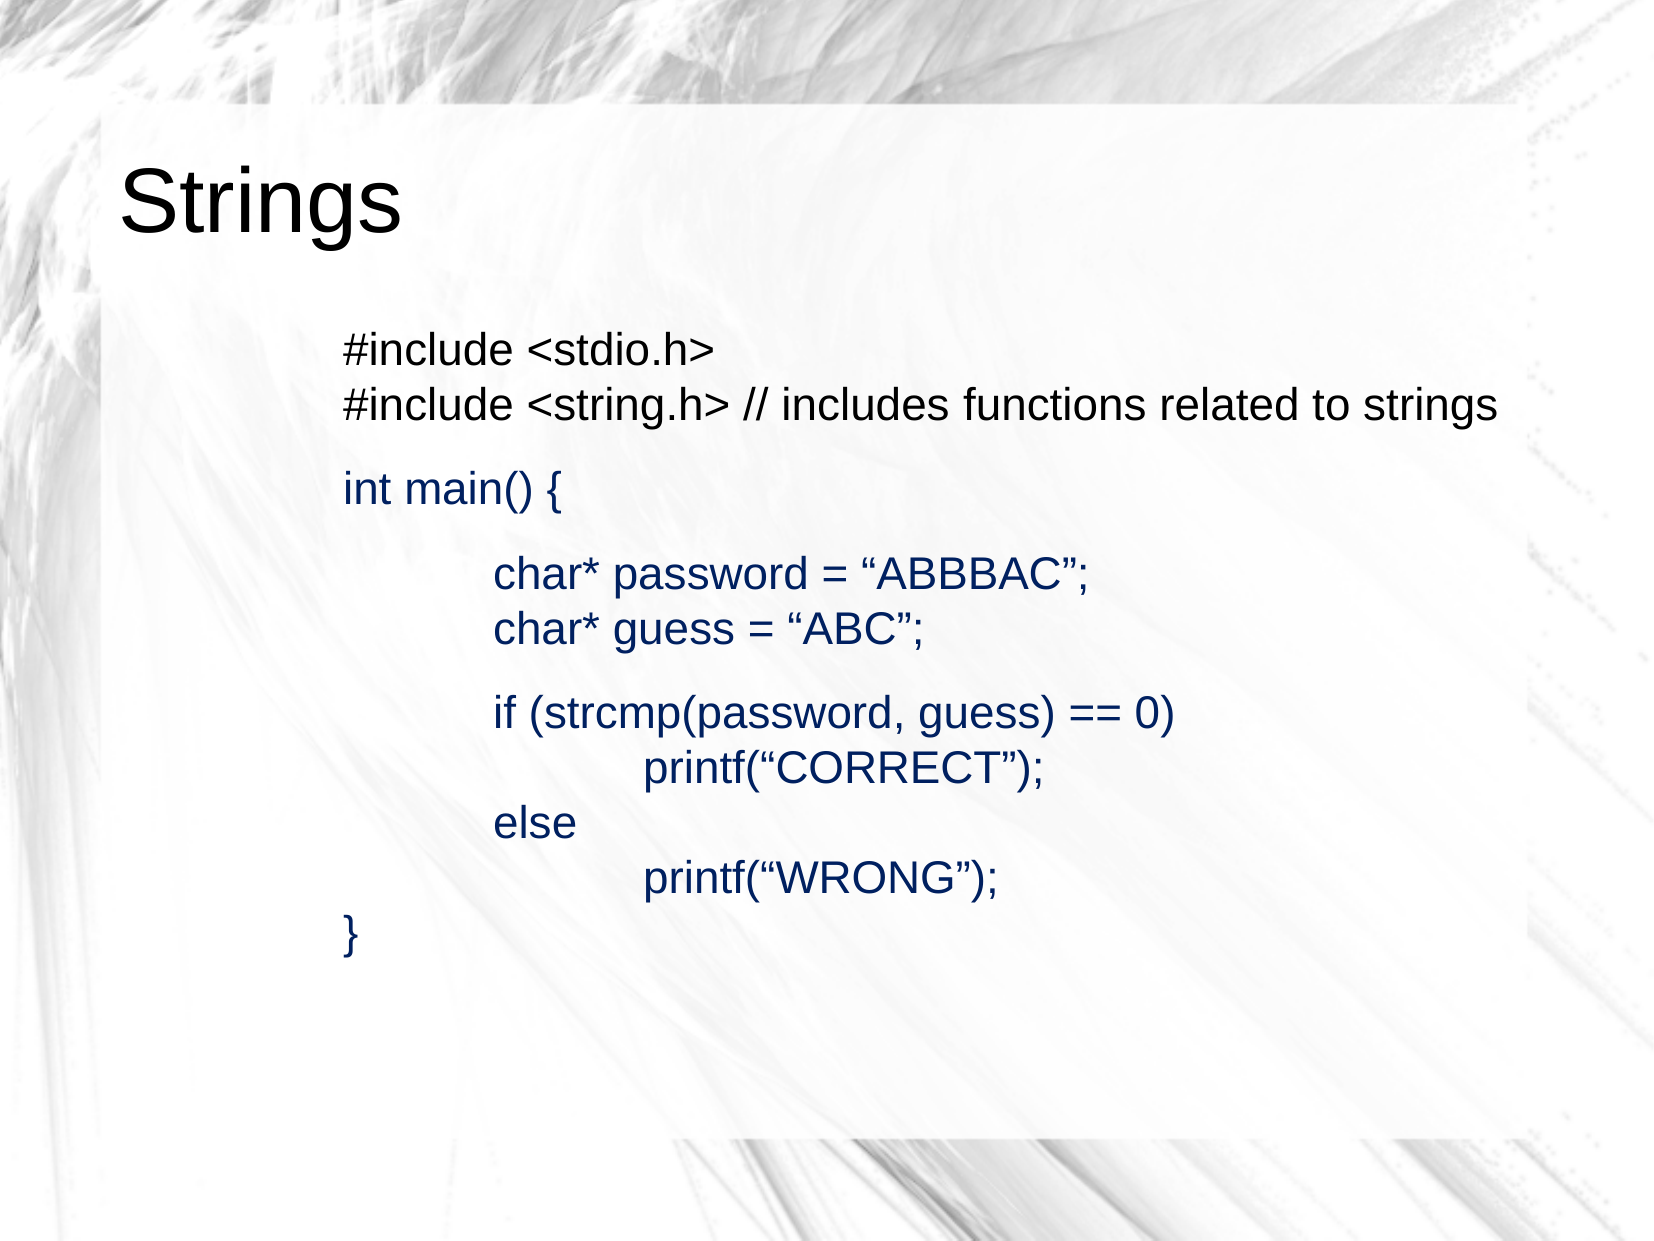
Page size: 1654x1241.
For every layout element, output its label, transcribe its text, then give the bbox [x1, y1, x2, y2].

picture [0, 0, 1654, 1241]
list #include <stdio.h> #include <string.h> // includes functions related to strings int main() { char* password = “ABBBAC”; char* guess = “ABC”; if (strcmp(password, guess) == 0) printf(“CORRECT”); else printf(“WRONG”); } [118, 319, 1571, 1109]
title Strings [118, 93, 1506, 299]
